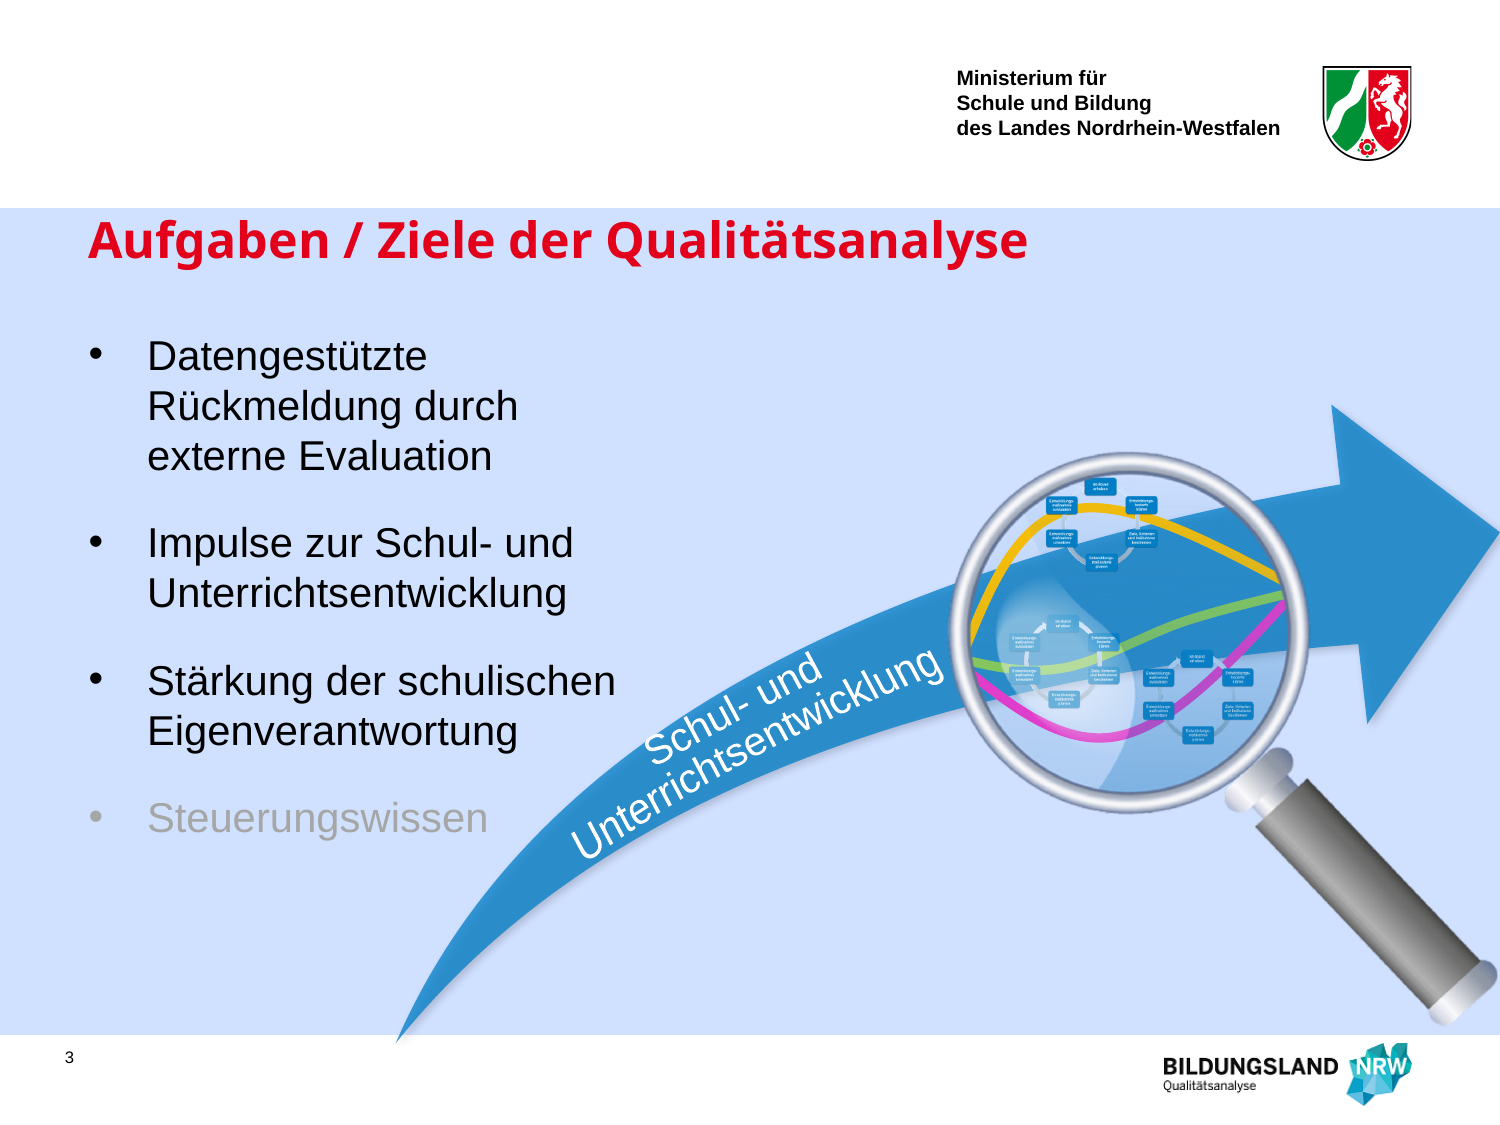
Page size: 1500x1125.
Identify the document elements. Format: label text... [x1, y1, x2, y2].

picture [1320, 66, 1412, 148]
title Aufgaben / Ziele der Qualitätsanalyse [88, 208, 390, 277]
list Datengestützte Rückmeldung durch externe Evaluation Impulse zur Schul- und Unterrichtsentwicklung Stärkung der schulischen Eigenverantwortung Steuerungswissen [88, 328, 390, 967]
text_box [395, 148, 1500, 1125]
slide_number 3 [64, 1046, 113, 1103]
picture [913, 421, 1500, 1051]
